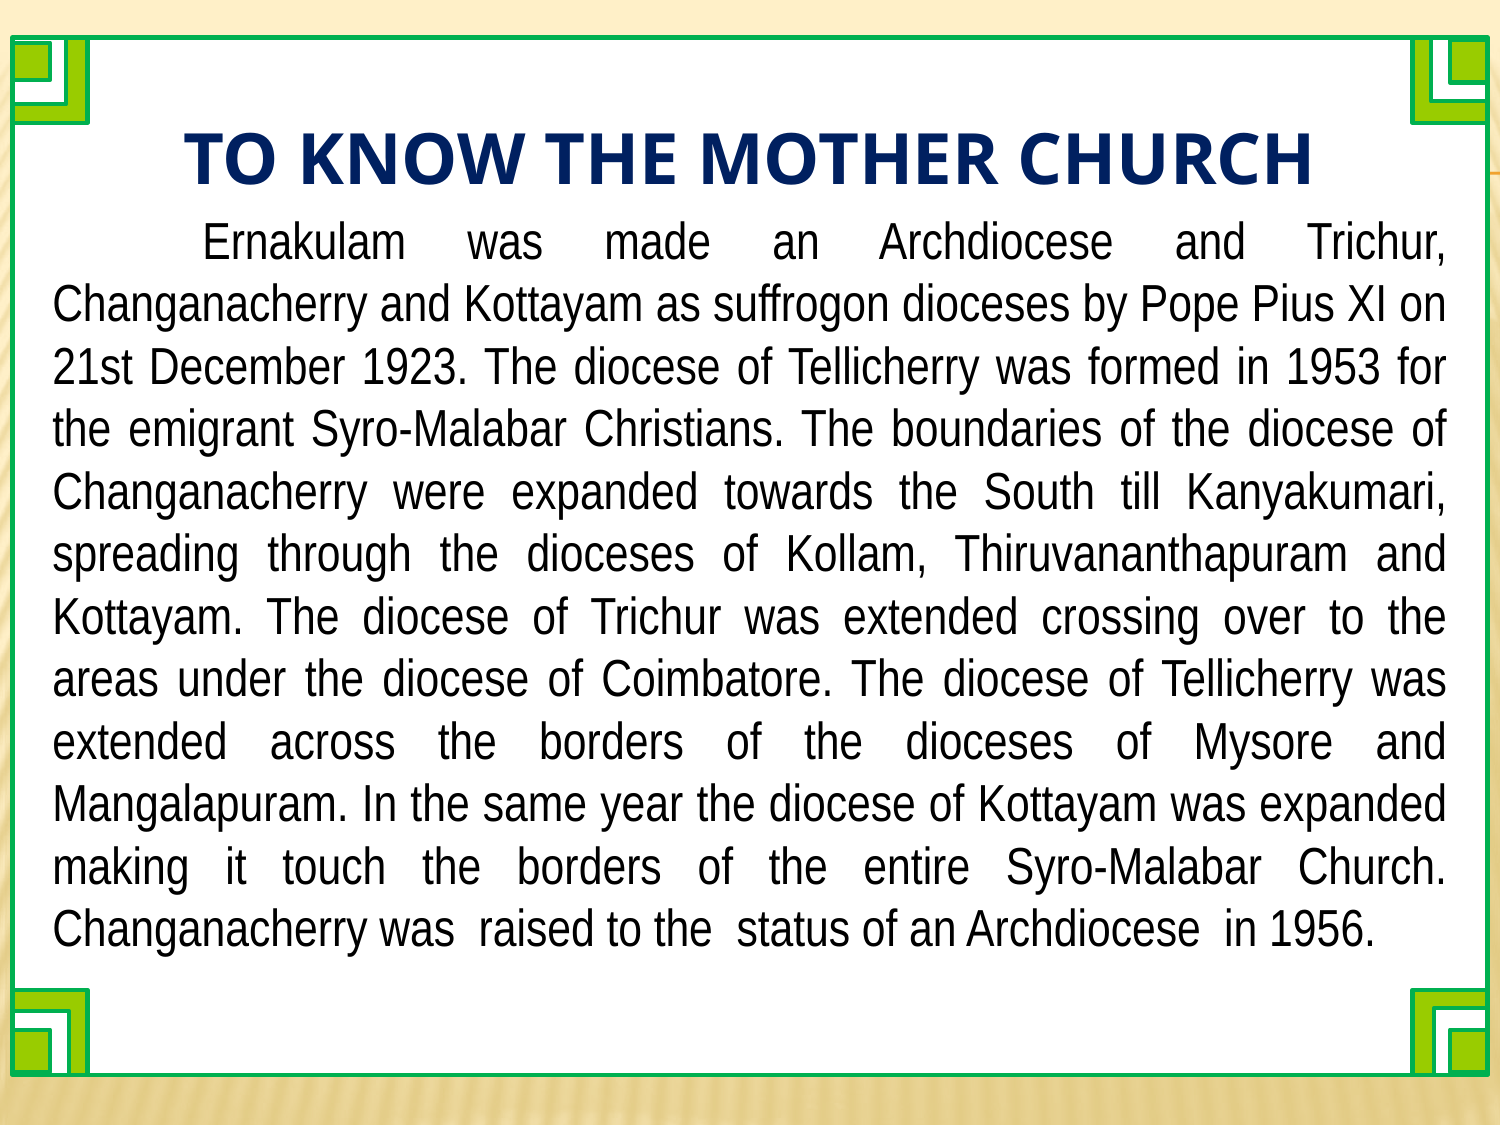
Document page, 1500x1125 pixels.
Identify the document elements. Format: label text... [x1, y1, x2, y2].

text_box [10, 1028, 52, 1074]
text_box [1433, 35, 1490, 87]
list Ernakulam was made an Archdiocese and Trichur, Changanacherry and Kottayam as suffrogon dioceses by Pope Pius XI on 21st December 1923. The diocese of Tellicherry was formed in 1953 for the emigrant Syro-Malabar Christians. The boundaries of the diocese of Changanacherry were expanded towards the South till Kanyakumari, spreading through the dioceses of Kollam, Thiruvananthapuram and Kottayam. The diocese of Trichur was extended crossing over to the areas under the diocese of Coimbatore. The diocese of Tellicherry was extended across the borders of the dioceses of Mysore and Mangalapuram. In the same year the diocese of Kottayam was expanded making it touch the borders of the entire Syro-Malabar Church. Changanacherry was raised to the status of an Archdiocese in 1956. [37, 200, 1463, 797]
text_box [90, 35, 1410, 87]
text_box [1410, 988, 1490, 1077]
text_box [10, 35, 64, 87]
text_box [10, 988, 90, 1077]
title To Know the Mother Church [0, 87, 1500, 225]
text_box [10, 225, 1490, 1077]
text_box [10, 35, 90, 125]
text_box [1448, 1028, 1490, 1074]
text_box [1410, 35, 1490, 125]
text_box [10, 41, 52, 82]
text_box [1448, 38, 1490, 85]
